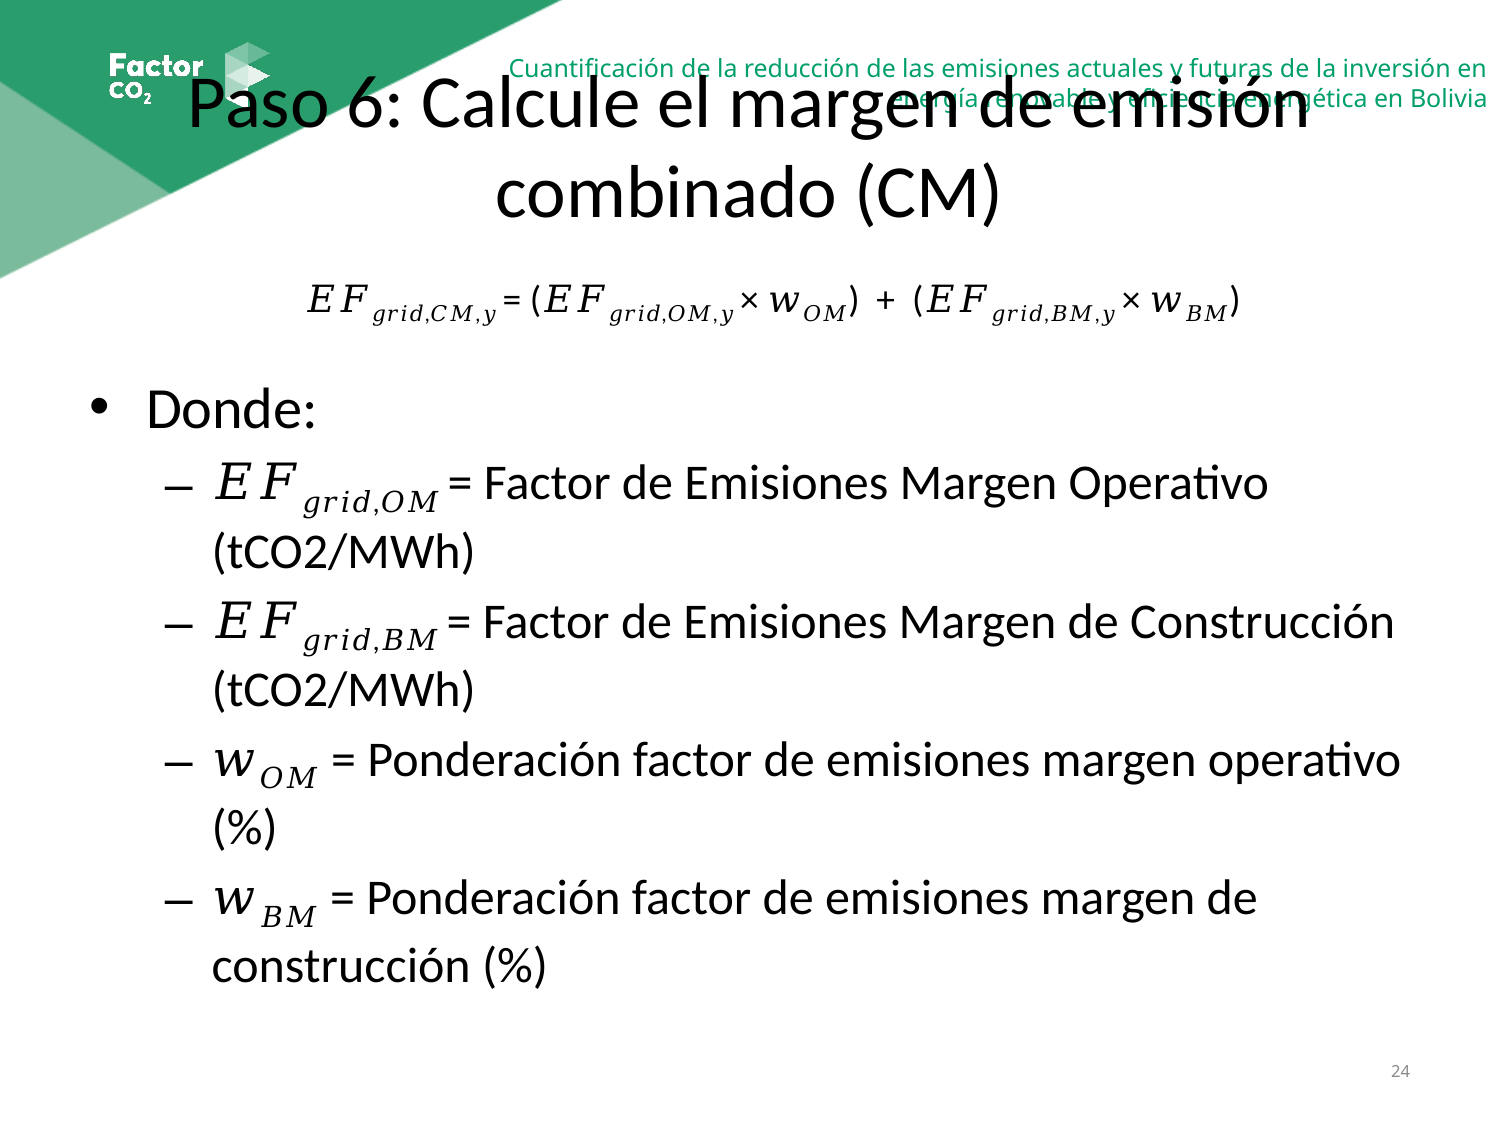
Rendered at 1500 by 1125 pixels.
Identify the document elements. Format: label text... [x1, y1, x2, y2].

picture [0, 0, 1500, 1125]
title Paso 6: Calcule el margen de emisión combinado (CM) [75, 45, 1425, 233]
list Donde: 𝐸𝐹𝑔𝑟𝑖𝑑,𝑂𝑀 = Factor de Emisiones Margen Operativo (tCO2/MWh) 𝐸𝐹𝑔𝑟𝑖𝑑,𝐵𝑀 = Factor de Emisiones Margen de Construcción (tCO2/MWh) 𝑤𝑂𝑀 = Ponderación factor de emisiones margen operativo (%) 𝑤𝐵𝑀 = Ponderación factor de emisiones margen de construcción (%) [75, 362, 1425, 1005]
slide_number 24 [1074, 1042, 1425, 1103]
text_box 𝐸𝐹𝑔𝑟𝑖𝑑,𝐶𝑀,𝑦 = (𝐸𝐹𝑔𝑟𝑖𝑑,𝑂𝑀,𝑦 × 𝑤𝑂𝑀) + (𝐸𝐹𝑔𝑟𝑖𝑑,𝐵𝑀,𝑦 × 𝑤𝐵𝑀) [289, 267, 1425, 333]
